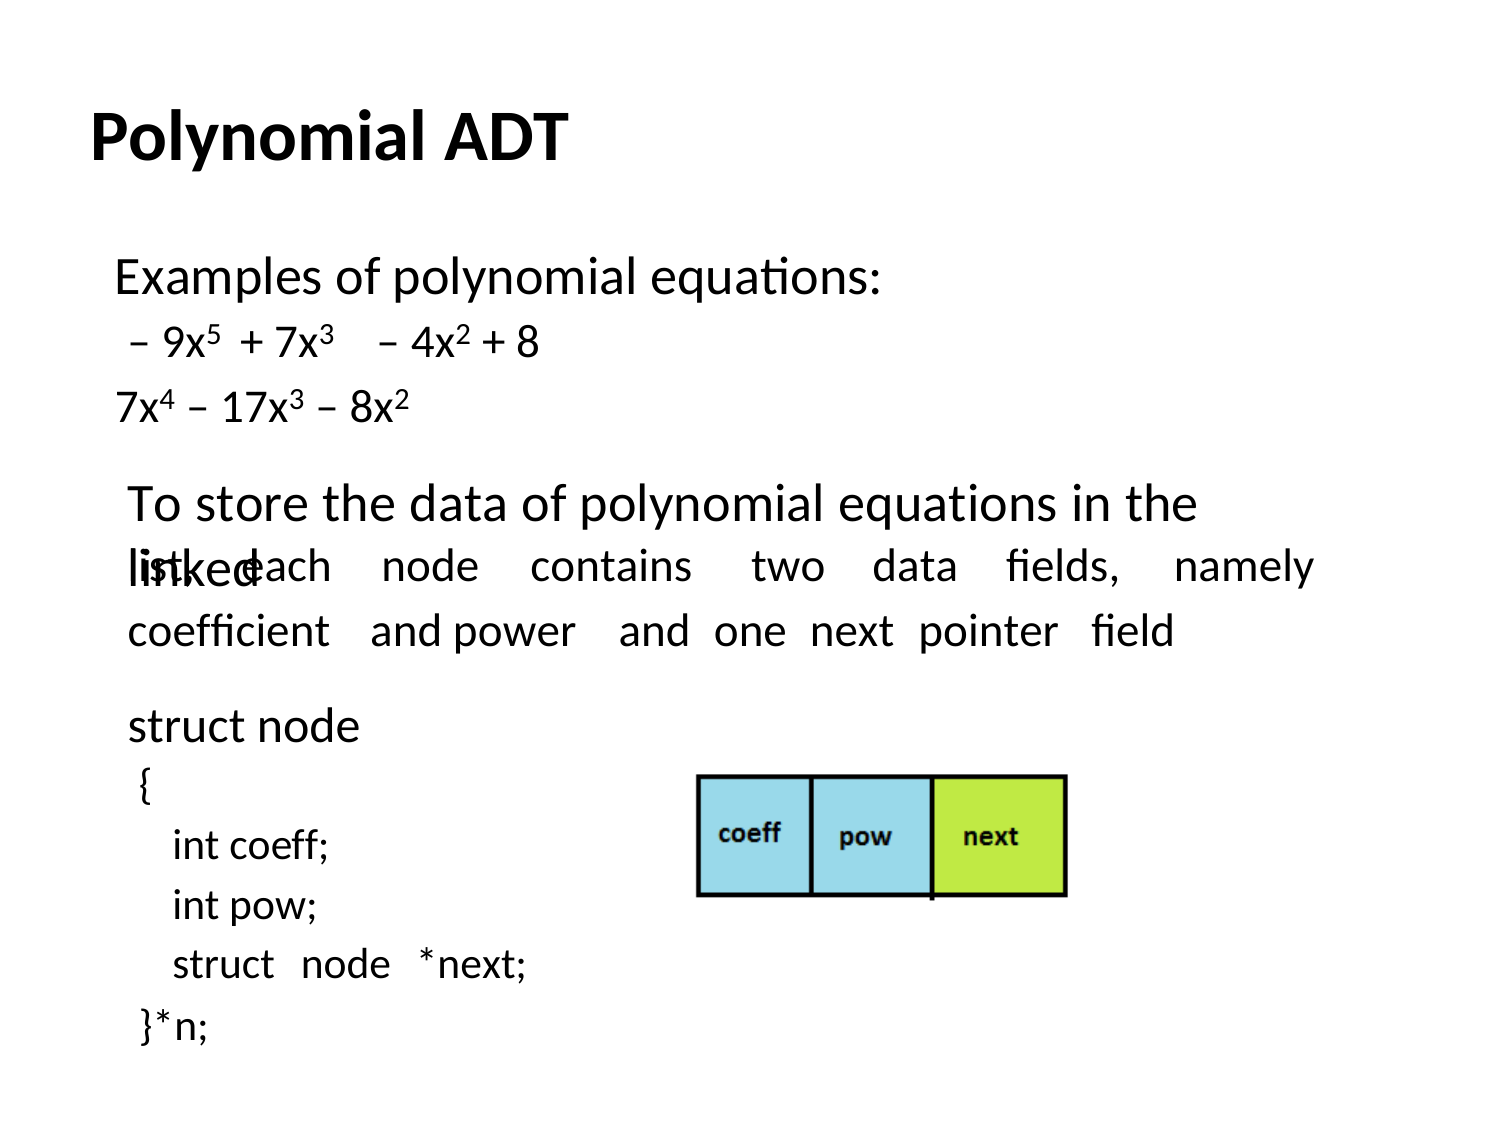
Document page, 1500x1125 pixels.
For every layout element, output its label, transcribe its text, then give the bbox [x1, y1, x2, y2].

text_box node [298, 942, 413, 997]
text_box list, [125, 543, 216, 602]
text_box and power [368, 608, 616, 667]
text_box namely [1171, 543, 1346, 602]
text_box 7x4 – 17x3 – 8x2 To store the data of polynomial equations in the linked [112, 380, 1346, 537]
text_box data [870, 543, 981, 602]
text_box [687, 762, 1079, 907]
text_box *next; [413, 942, 553, 997]
text_box one [711, 608, 807, 667]
text_box and [616, 608, 711, 667]
text_box node [379, 543, 505, 602]
text_box pointer [916, 608, 1089, 667]
text_box field [1089, 608, 1199, 667]
text_box fields, [1003, 543, 1148, 602]
text_box coefficient struct node { int coeff; int pow; [125, 608, 370, 937]
text_box struct }*n; [87, 942, 300, 1090]
text_box contains [528, 543, 726, 602]
text_box – 4x2 + 8 [374, 315, 575, 377]
text_box Polynomial ADT Examples of polynomial equations: [87, 102, 893, 312]
text_box each [238, 543, 356, 602]
text_box – 9x5 + 7x3 [125, 315, 374, 377]
text_box next [807, 608, 916, 667]
text_box two [748, 543, 847, 602]
